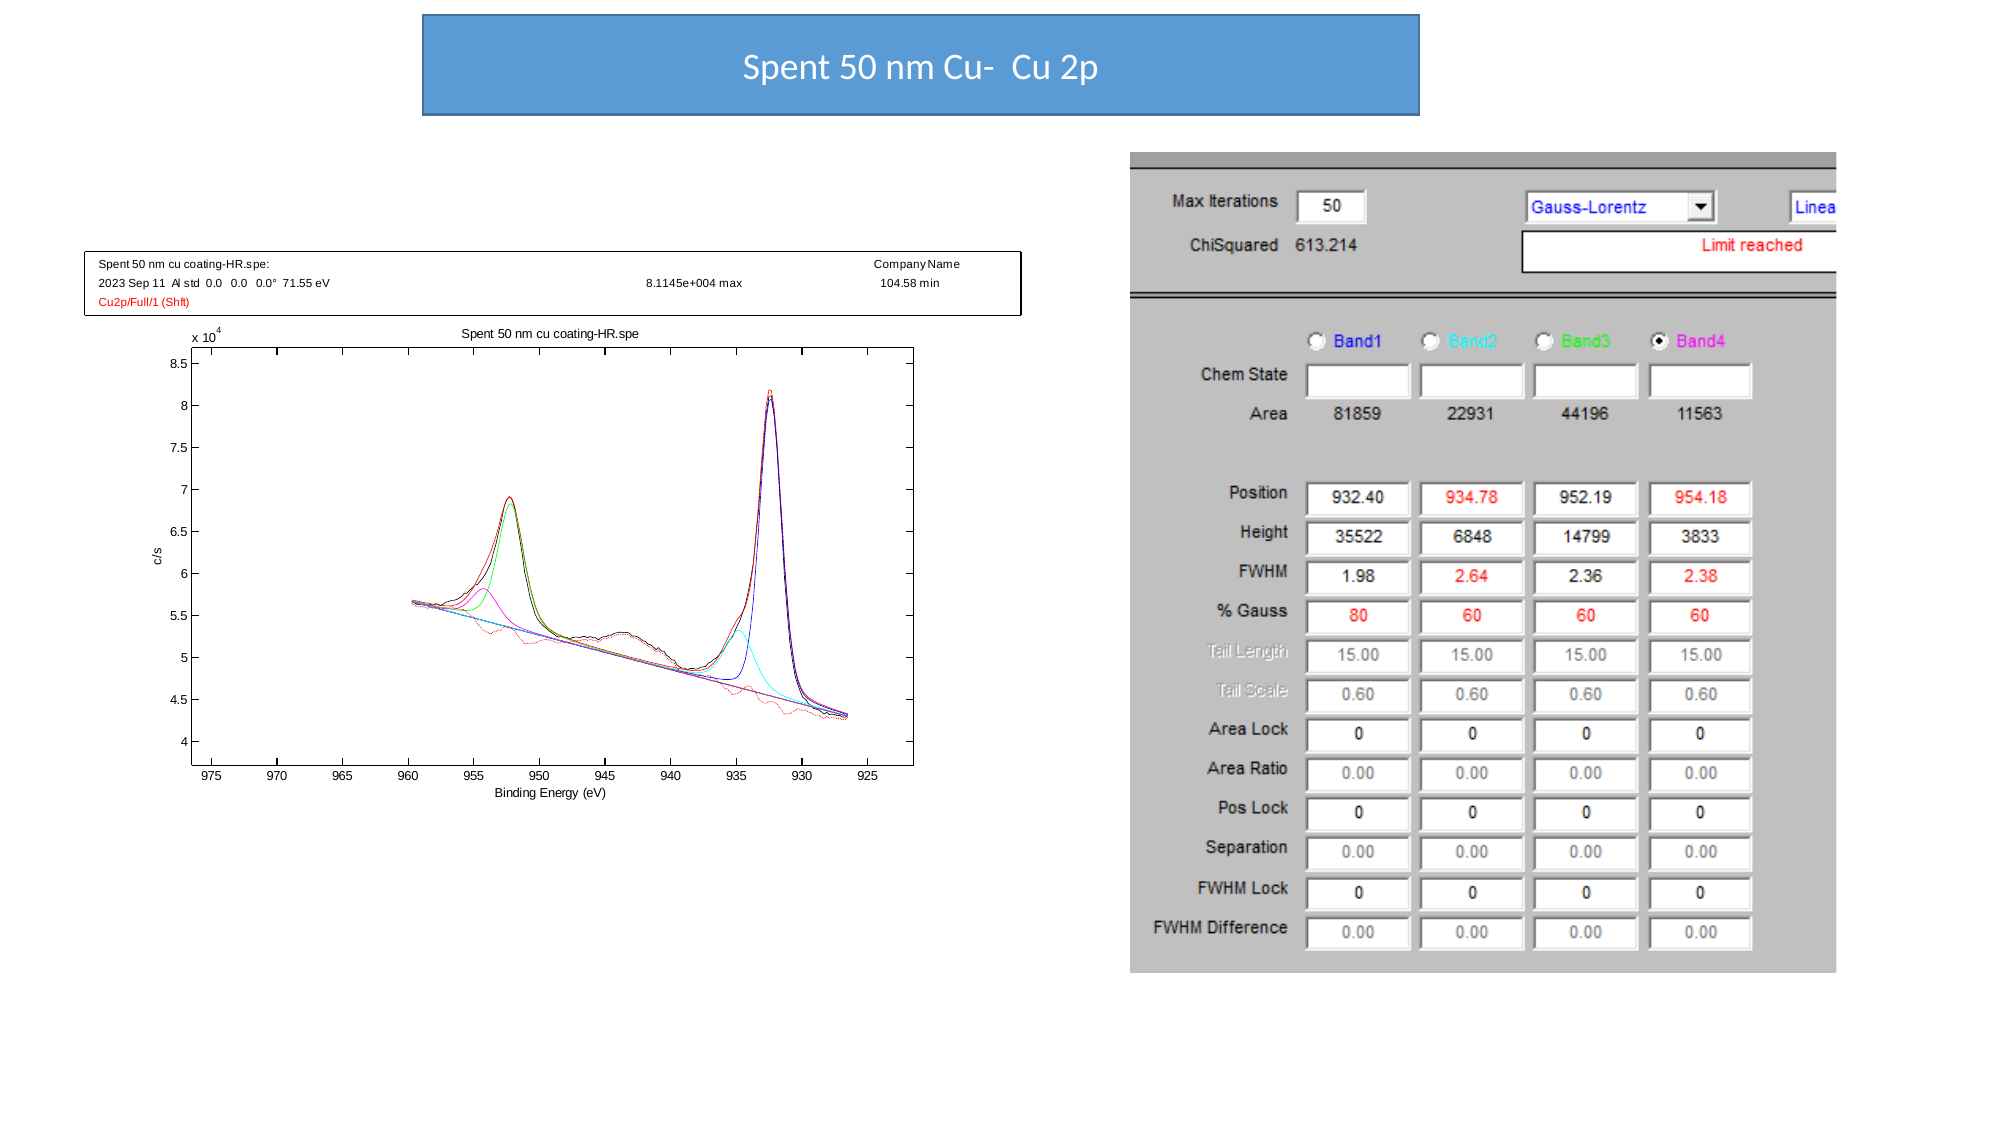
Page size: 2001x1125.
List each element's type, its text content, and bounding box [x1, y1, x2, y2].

picture [1130, 152, 1837, 973]
picture [64, 206, 1041, 952]
text_box Spent 50 nm Cu- Cu 2p [422, 14, 1420, 116]
